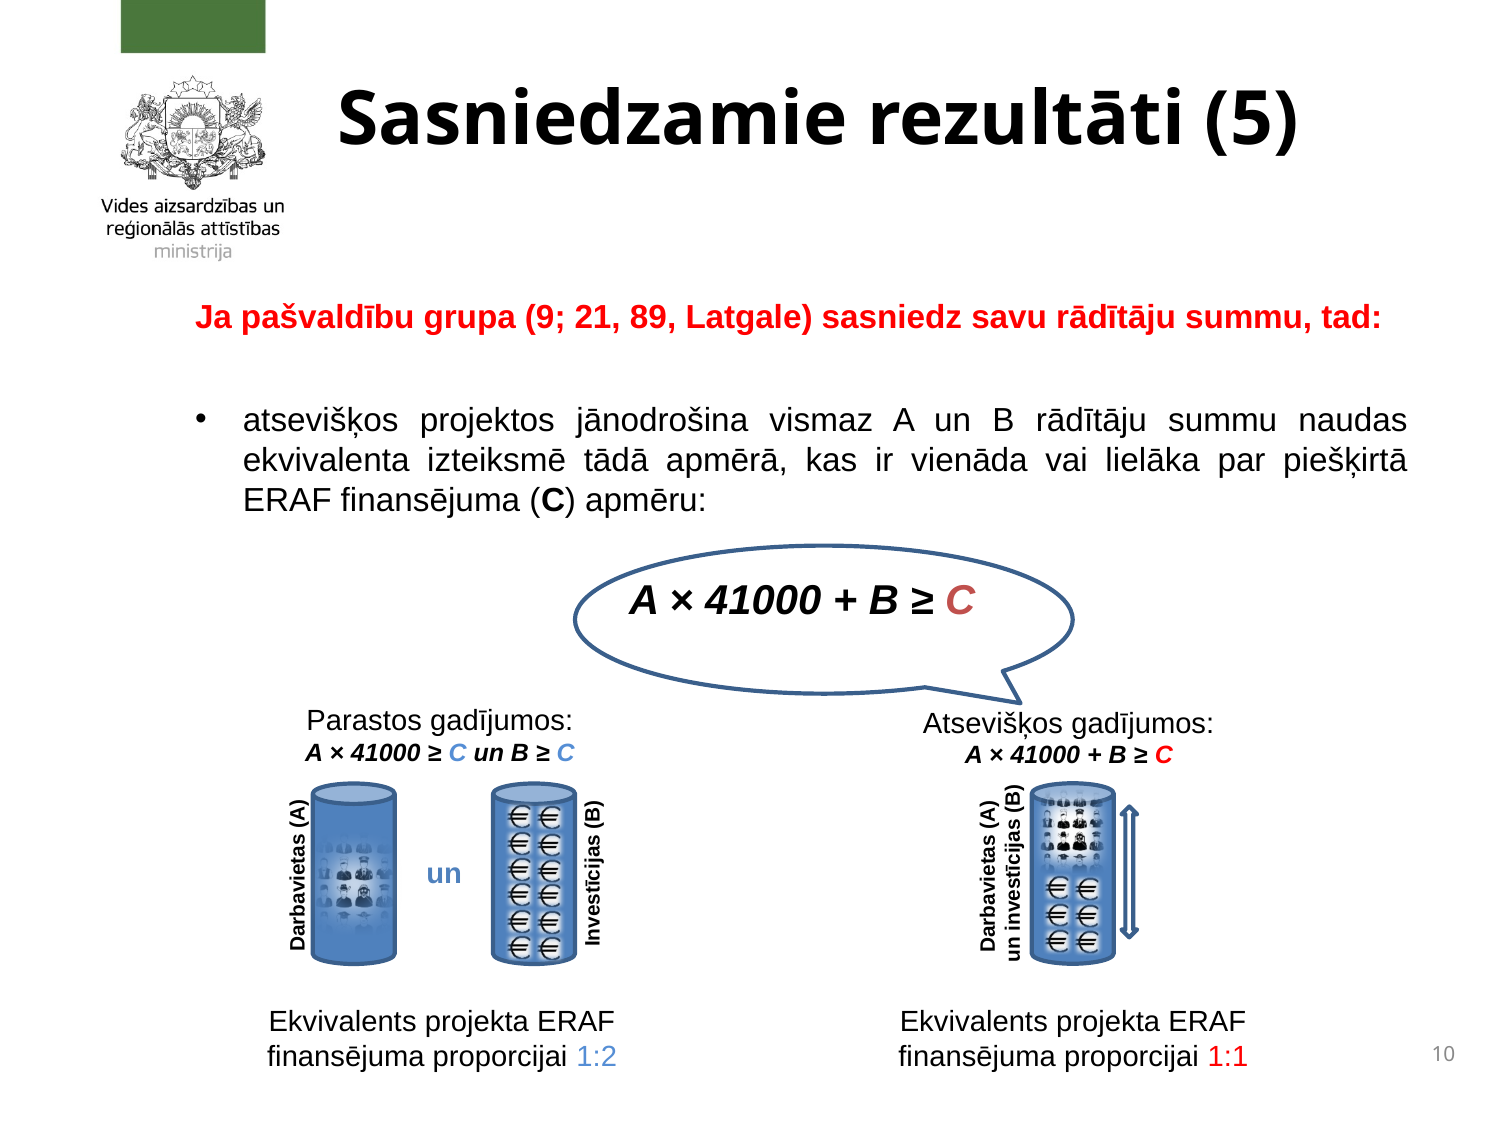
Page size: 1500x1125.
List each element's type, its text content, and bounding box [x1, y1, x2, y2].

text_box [275, 781, 613, 970]
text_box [966, 765, 1138, 987]
picture [48, 0, 338, 321]
text_box [572, 543, 1075, 706]
text_box Ekvivalents projekta ERAF finansējuma proporcijai 1:1 [869, 995, 1278, 1080]
list Ja pašvaldību grupa (9; 21, 89, Latgale) sasniedz savu rādītāju summu, tad: atsevišķos projektos jānodrošina vismaz A un B rādītāju summu naudas ekvivalenta izteiksmē tādā apmērā, kas ir vienāda vai lielāka par piešķirtā ERAF finansējuma (C) apmēru: A × 41000 + B ≥ C [102, 240, 1426, 1069]
text_box Sasniedzamie rezultāti (5) [322, 62, 1425, 178]
text_box Ekvivalents projekta ERAF finansējuma proporcijai 1:2 [233, 995, 651, 1080]
text_box Parastos gadījumos: A × 41000 ≥ C un B ≥ C [281, 693, 598, 774]
slide_number 10 [1400, 1030, 1471, 1081]
text_box Atsevišķos gadījumos: A × 41000 + B ≥ C [903, 696, 1234, 777]
